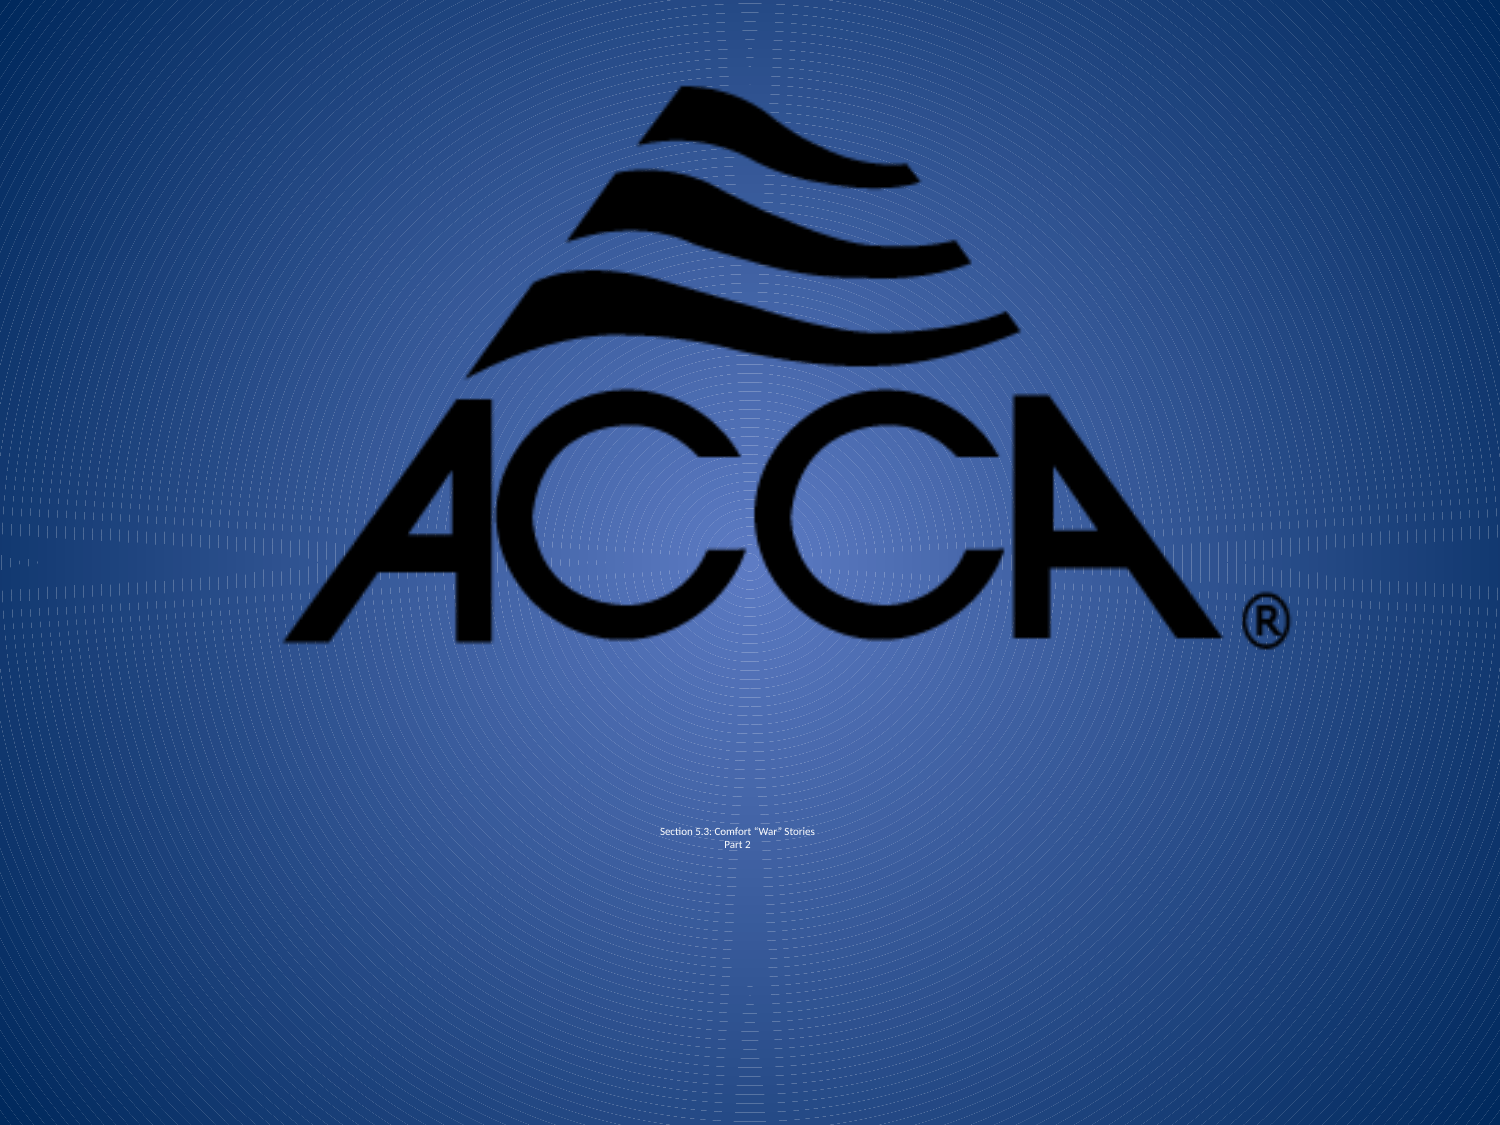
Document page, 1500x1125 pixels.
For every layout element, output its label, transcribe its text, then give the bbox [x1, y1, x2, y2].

picture [237, 24, 1334, 738]
title Section 5.3: Comfort “War” Stories Part 2 [0, 787, 1475, 888]
